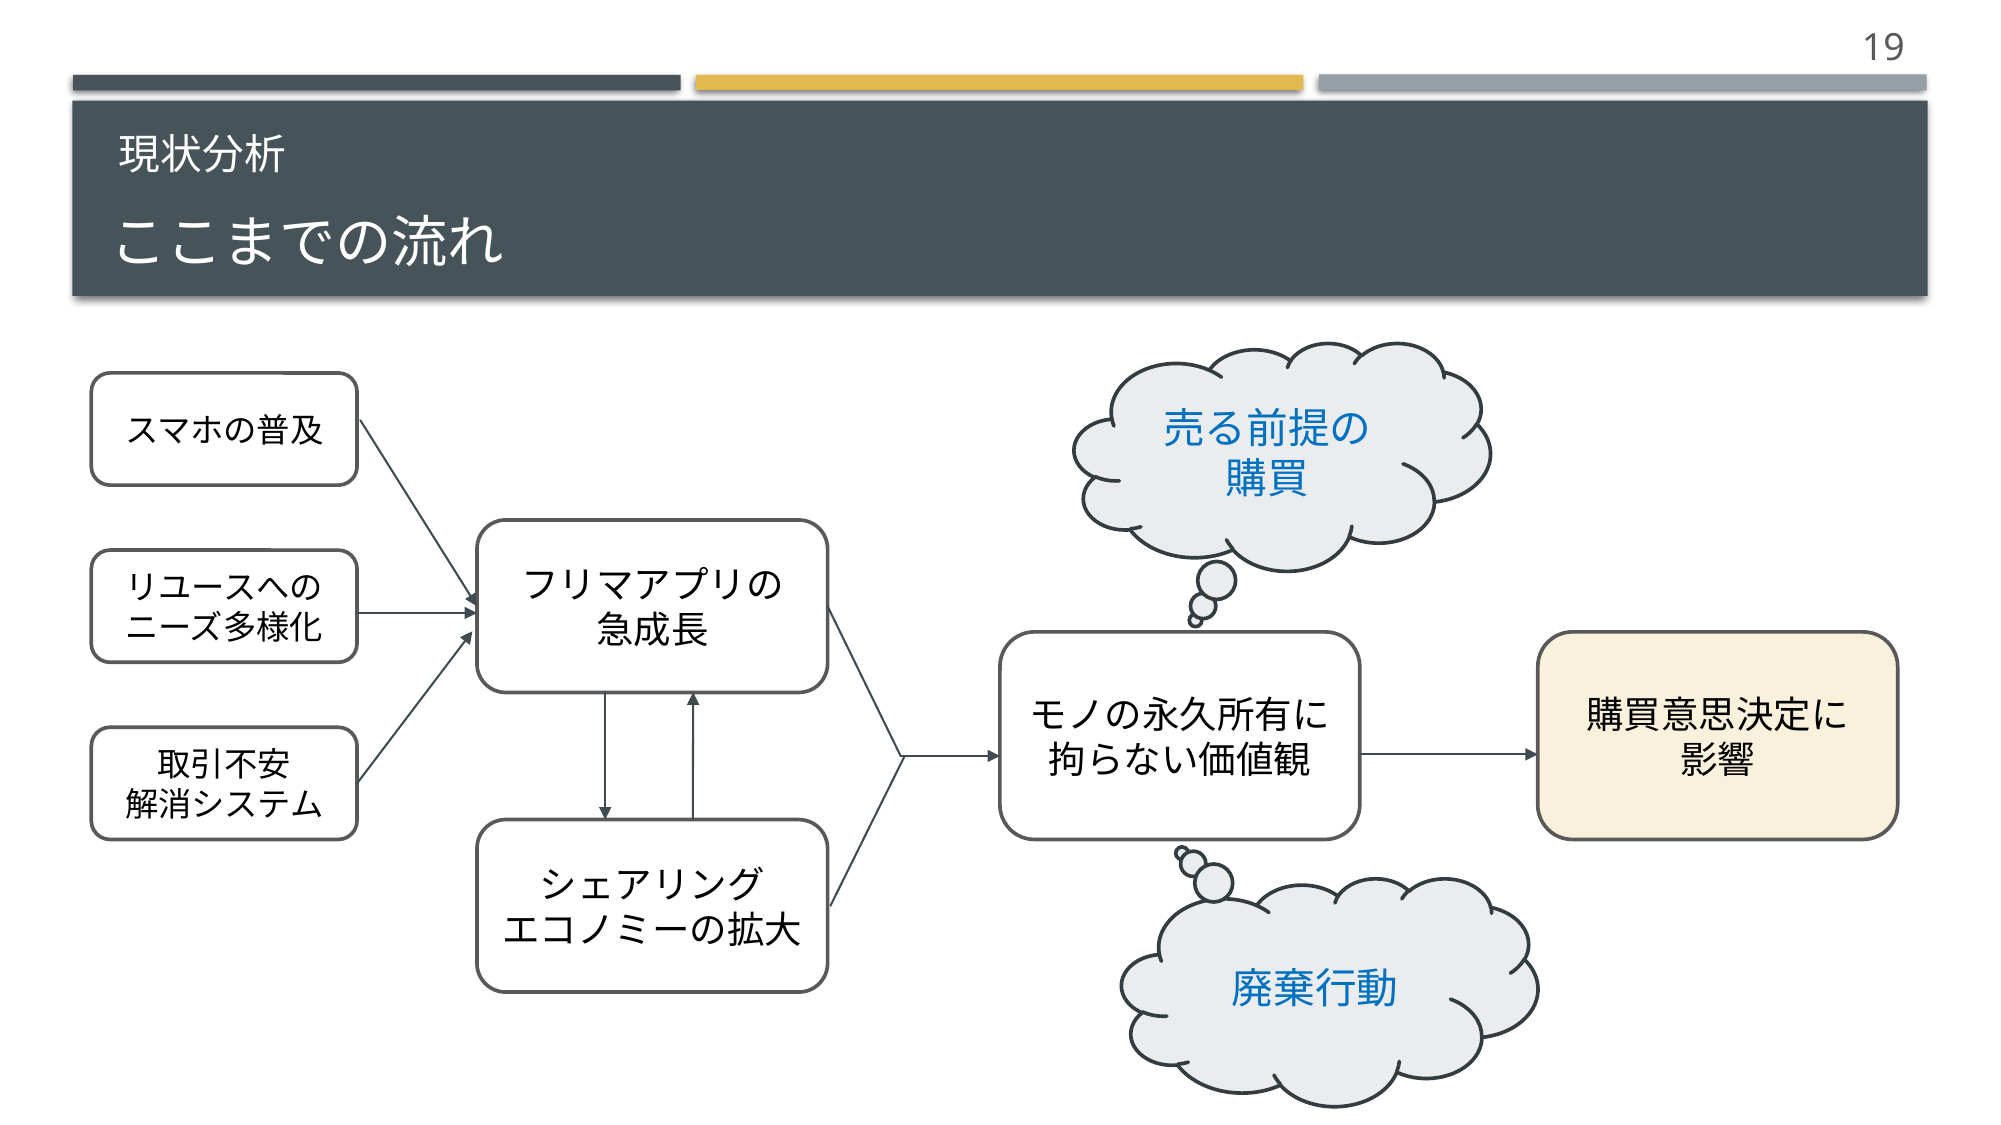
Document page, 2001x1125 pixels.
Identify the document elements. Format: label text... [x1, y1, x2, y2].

text_box シェアリング エコノミーの拡大 [475, 817, 830, 994]
text_box 購買意思決定に 影響 [1535, 630, 1900, 842]
text_box スマホの普及 [89, 371, 359, 487]
text_box フリマアプリの 急成長 [475, 518, 830, 695]
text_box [829, 755, 906, 907]
text_box 現状分析 [103, 120, 522, 185]
text_box 取引不安 解消システム [89, 725, 359, 842]
title ここまでの流れ [95, 115, 1905, 282]
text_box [359, 419, 478, 607]
text_box 廃棄行動 [1119, 845, 1540, 1109]
text_box モノの永久所有に拘らない価値観 [998, 630, 1362, 842]
text_box リユースへのニーズ多様化 [89, 548, 359, 665]
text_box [356, 630, 473, 784]
text_box 売る前提の購買 [1072, 341, 1493, 629]
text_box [827, 605, 902, 755]
slide_number 19 [1747, 19, 1920, 79]
